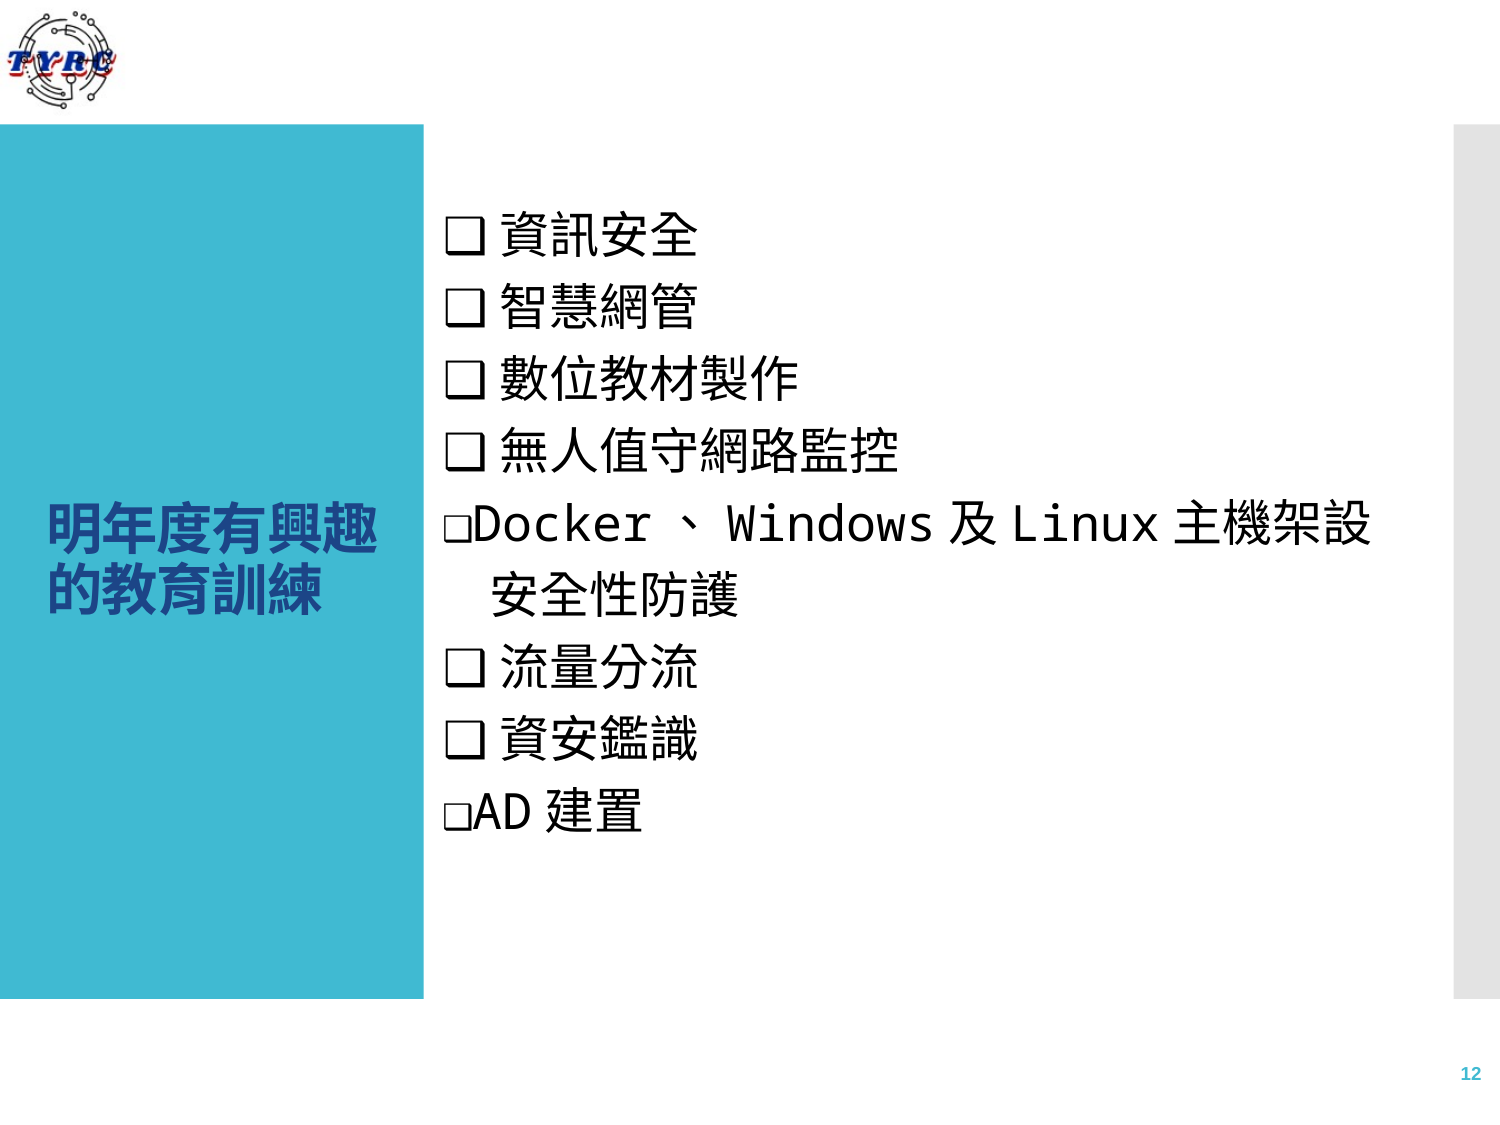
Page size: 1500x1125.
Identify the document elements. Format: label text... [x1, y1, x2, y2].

slide_number 12 [1308, 1042, 1497, 1103]
list ❑資訊安全 ❑智慧網管 ❑數位教材製作 ❑無人值守網路監控 ❑Docker、Windows及Linux主機架設安全性防護 ❑流量分流 ❑資安鑑識 ❑AD建置 [427, 184, 1408, 992]
title 明年度有興趣的教育訓練 [31, 184, 394, 940]
picture [0, 0, 127, 117]
